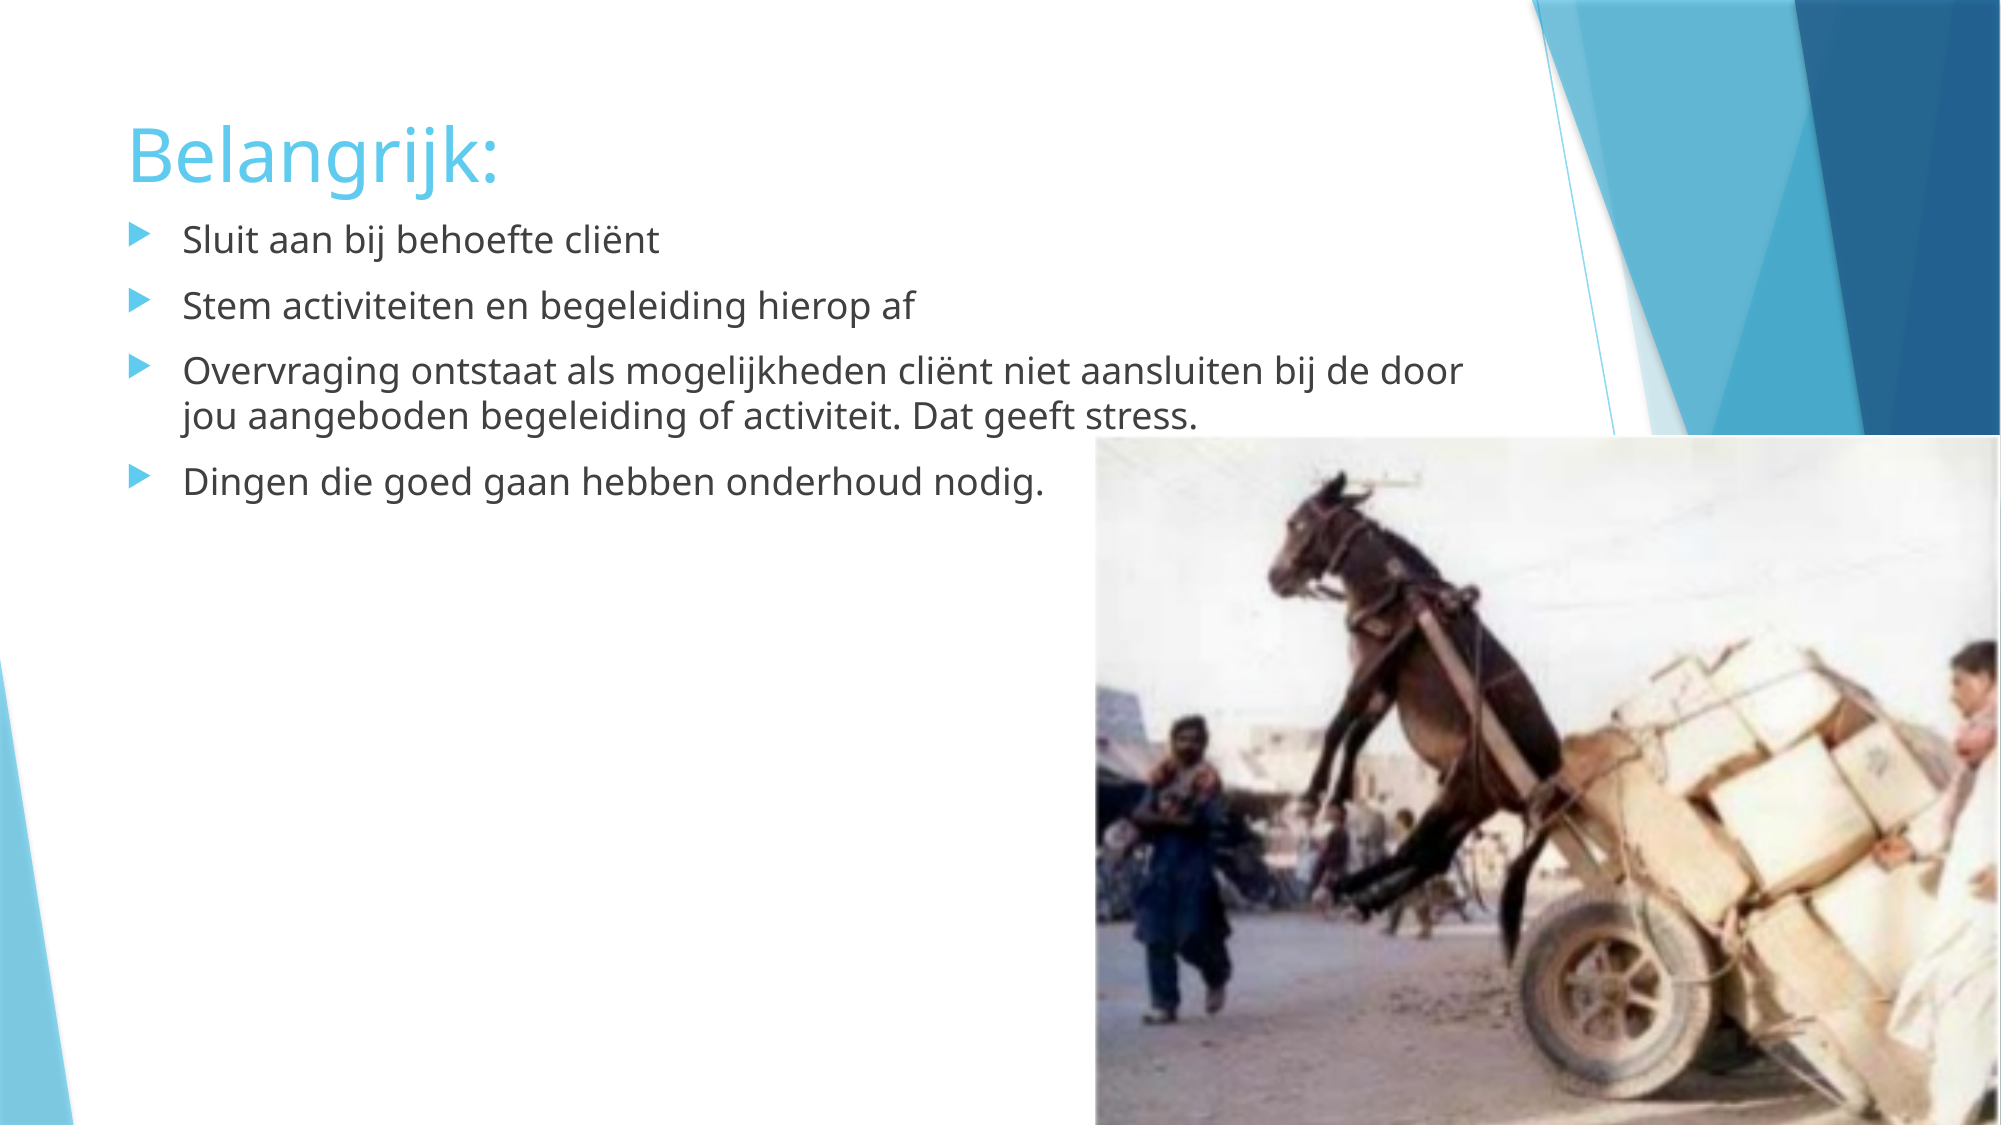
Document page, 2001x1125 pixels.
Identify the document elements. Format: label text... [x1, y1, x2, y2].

list Sluit aan bij behoefte cliënt Stem activiteiten en begeleiding hierop af Overvraging ontstaat als mogelijkheden cliënt niet aansluiten bij de door jou aangeboden begeleiding of activiteit. Dat geeft stress. Dingen die goed gaan hebben onderhoud nodig. [111, 208, 1522, 845]
picture [1094, 434, 2000, 1125]
title Belangrijk: [111, 99, 1522, 208]
